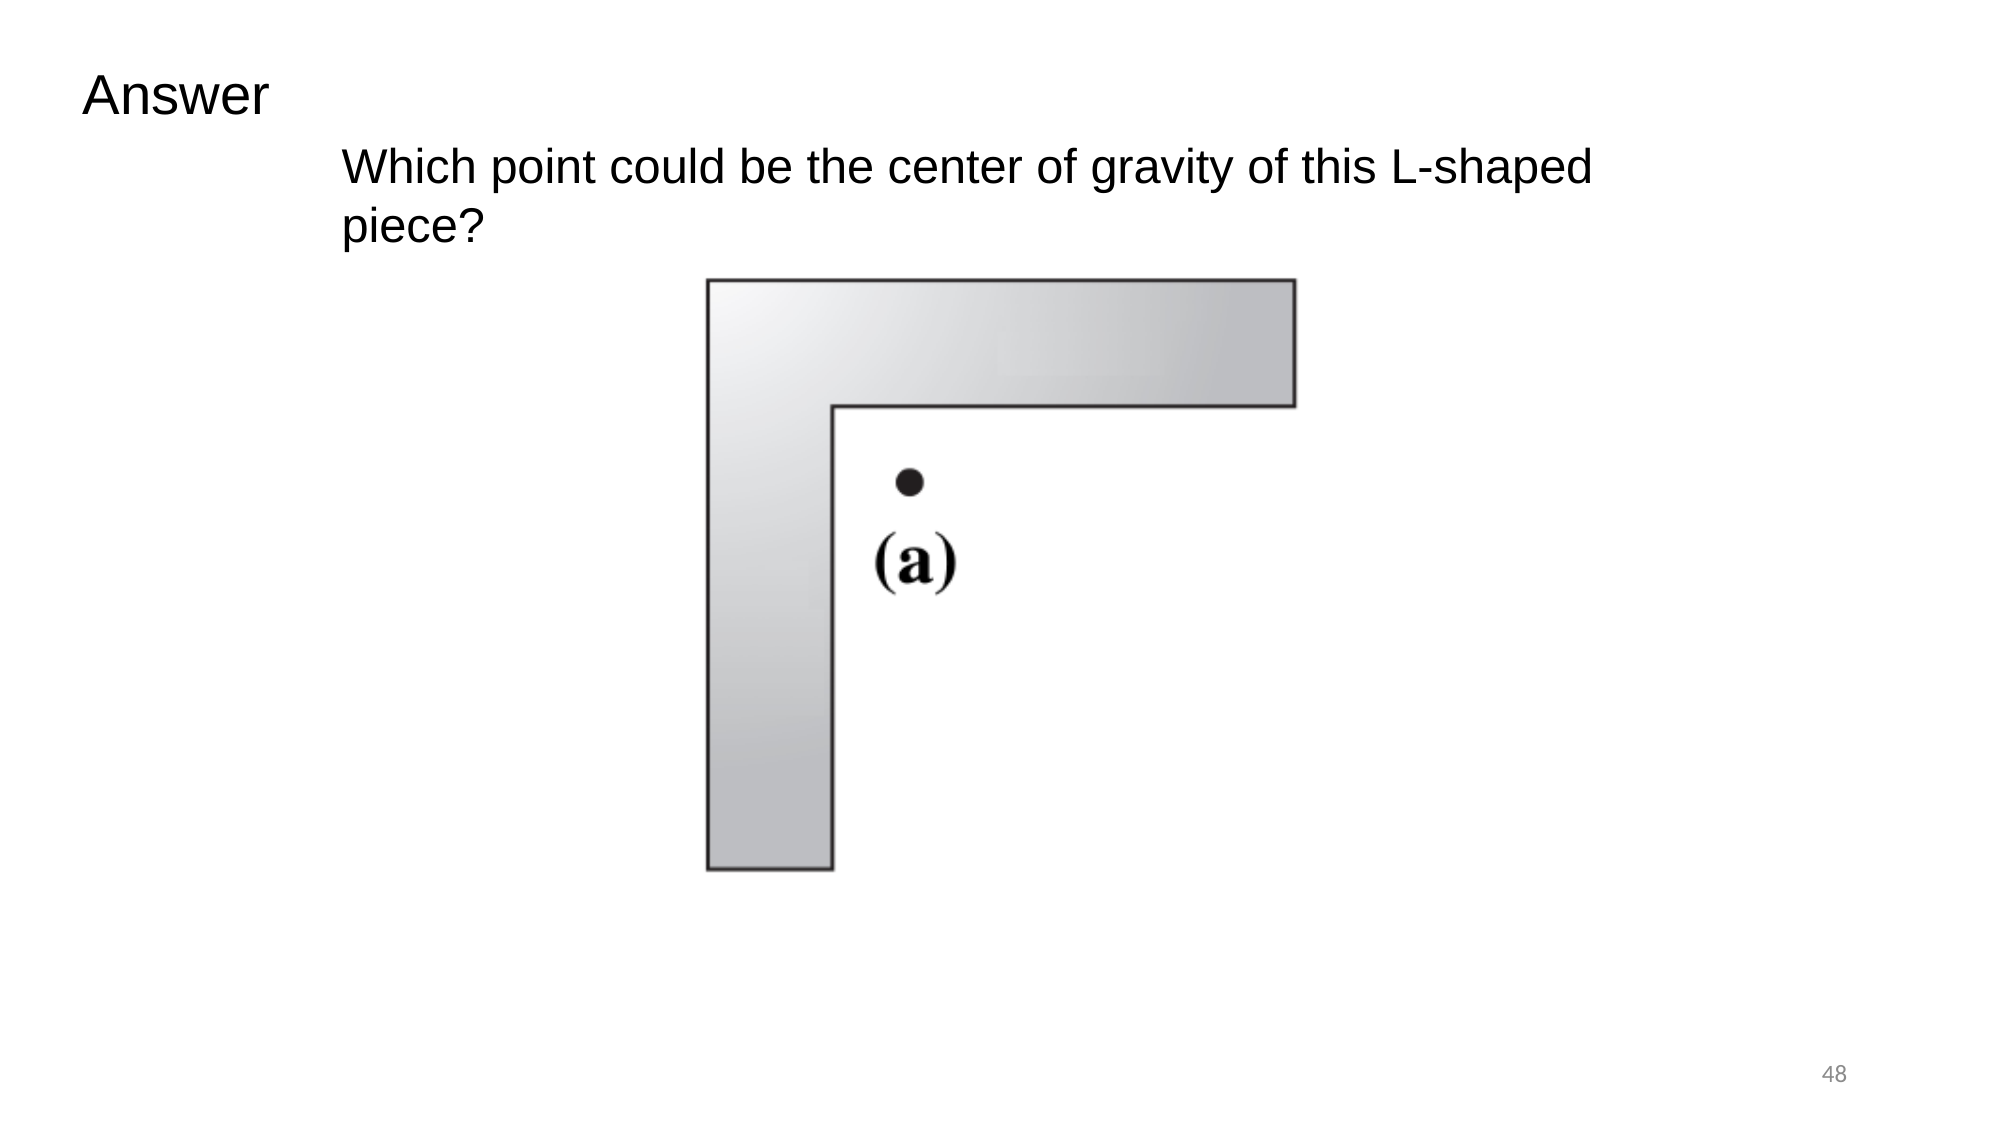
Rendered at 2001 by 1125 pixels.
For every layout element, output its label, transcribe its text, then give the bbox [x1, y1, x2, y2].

text_box Which point could be the center of gravity of this L-shaped piece? [341, 134, 1610, 281]
slide_number 48 [1412, 1042, 1863, 1103]
picture [699, 275, 1304, 878]
text_box Answer [82, 57, 976, 135]
